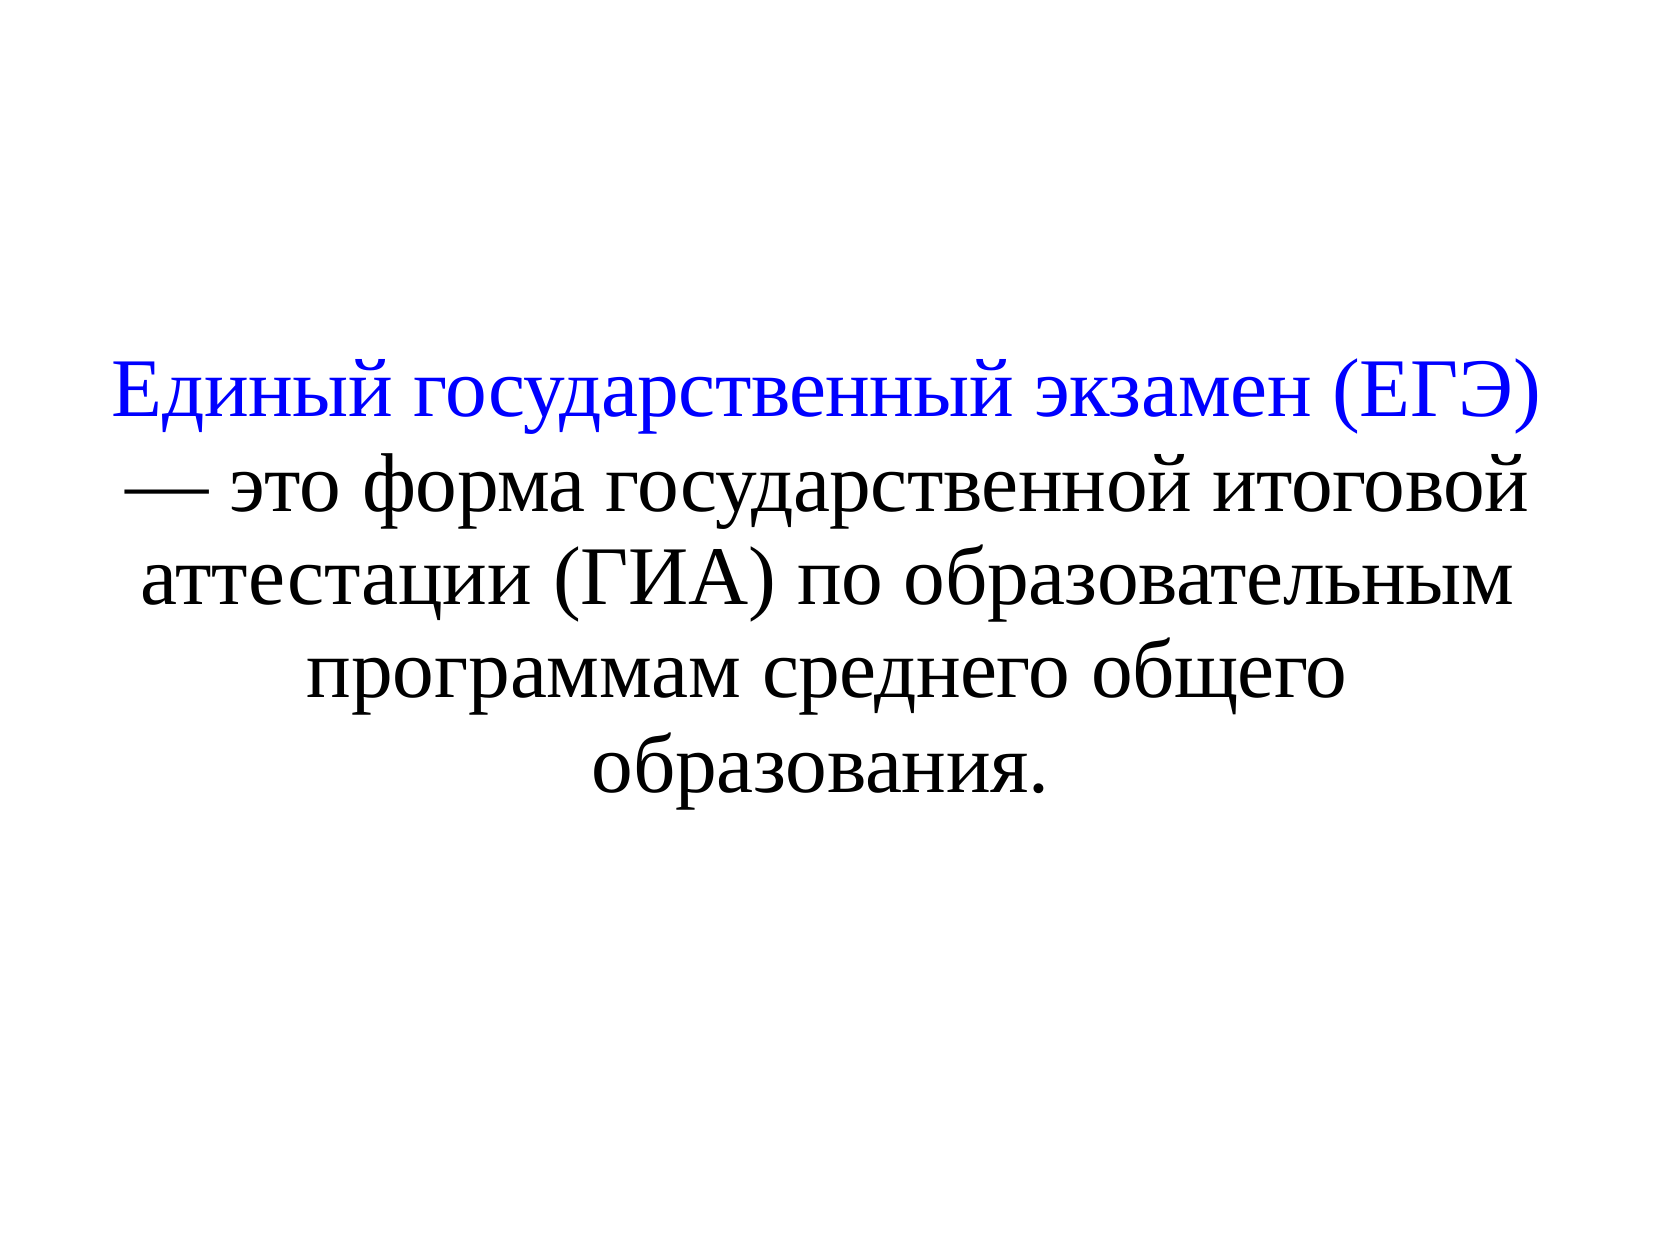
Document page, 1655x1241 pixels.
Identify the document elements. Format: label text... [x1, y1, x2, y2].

text_box Единый государственный экзамен (ЕГЭ) — это форма государственной итоговой аттестации (ГИА) по образовательным программам среднего общего образования. [103, 334, 1550, 809]
